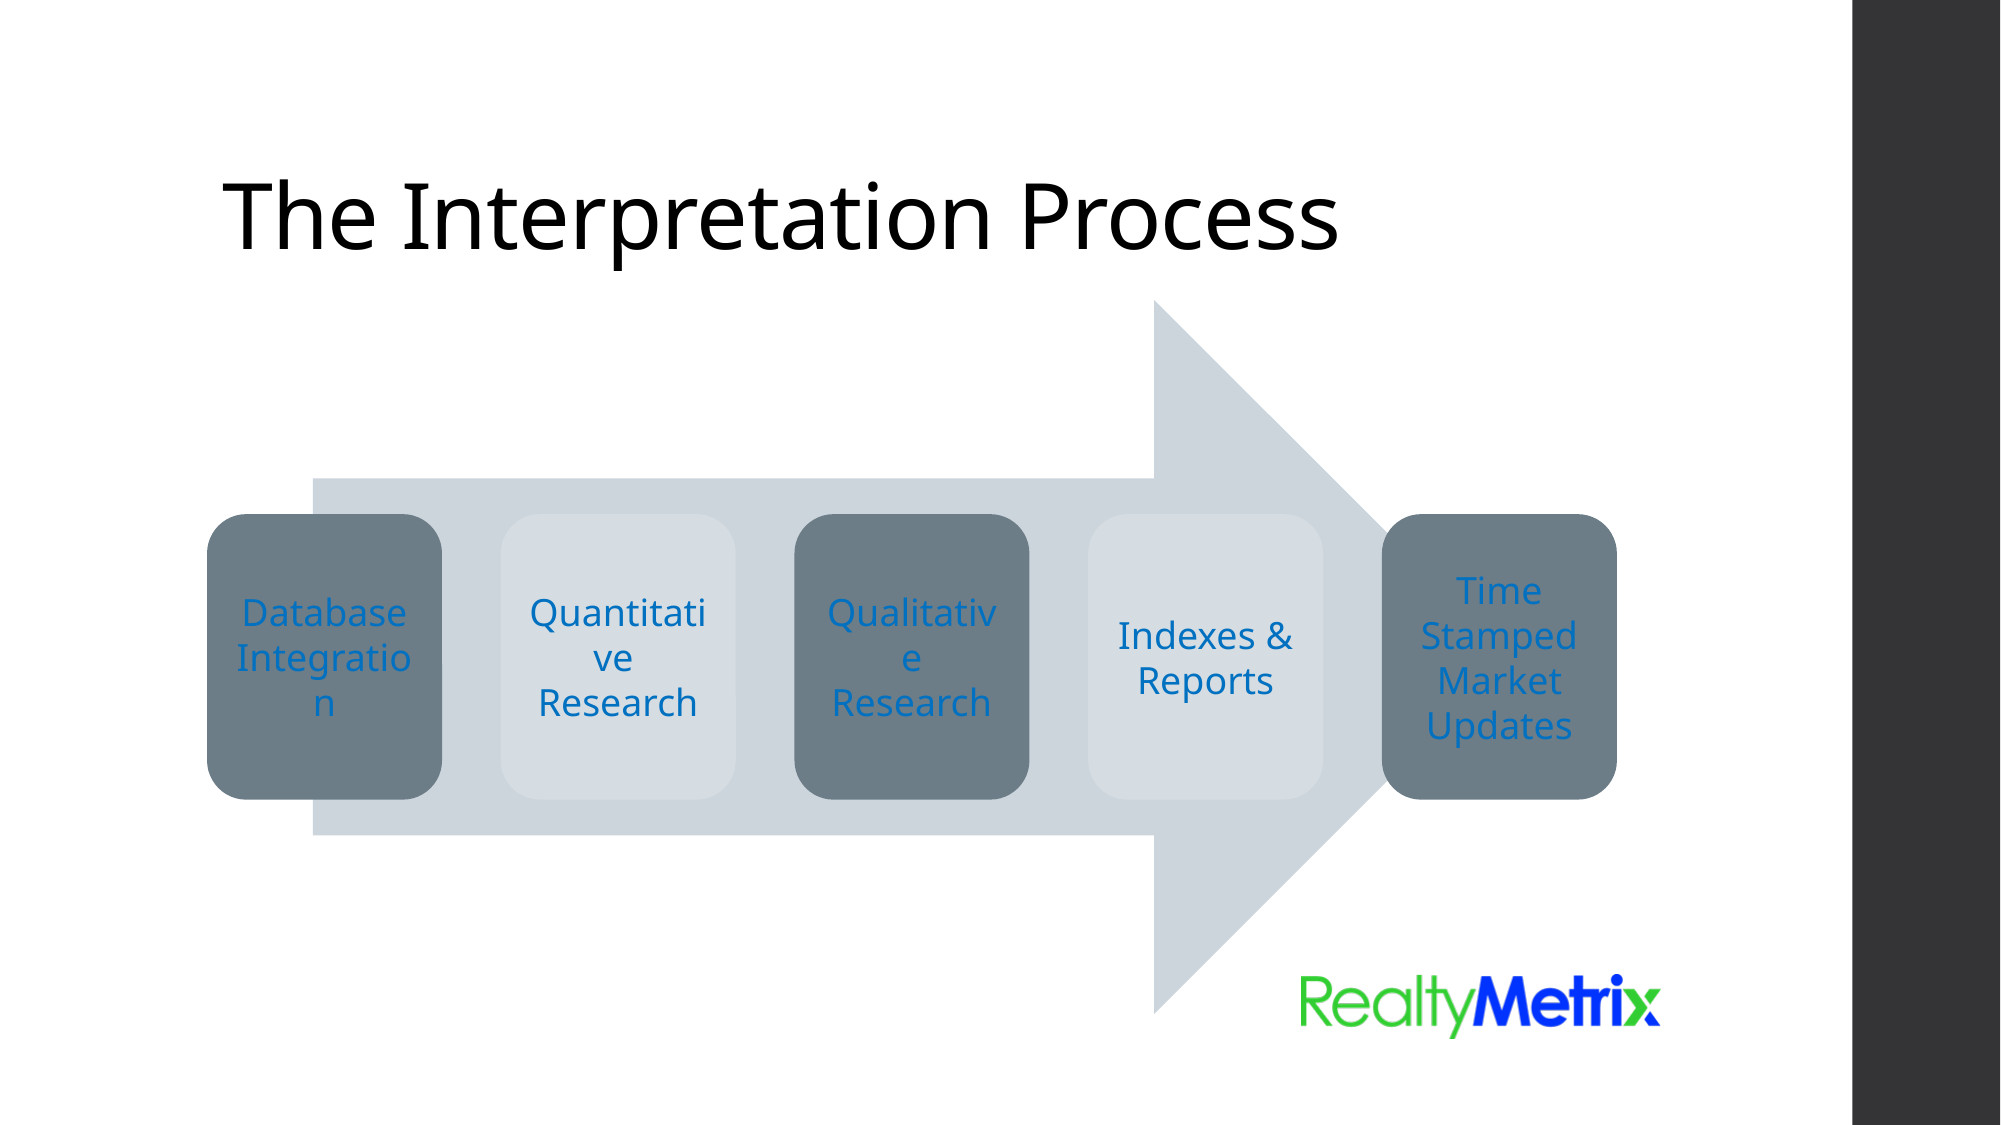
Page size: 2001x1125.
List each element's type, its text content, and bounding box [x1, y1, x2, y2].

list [206, 299, 1618, 1015]
picture [1301, 973, 1661, 1039]
title The Interpretation Process [206, 60, 1797, 278]
